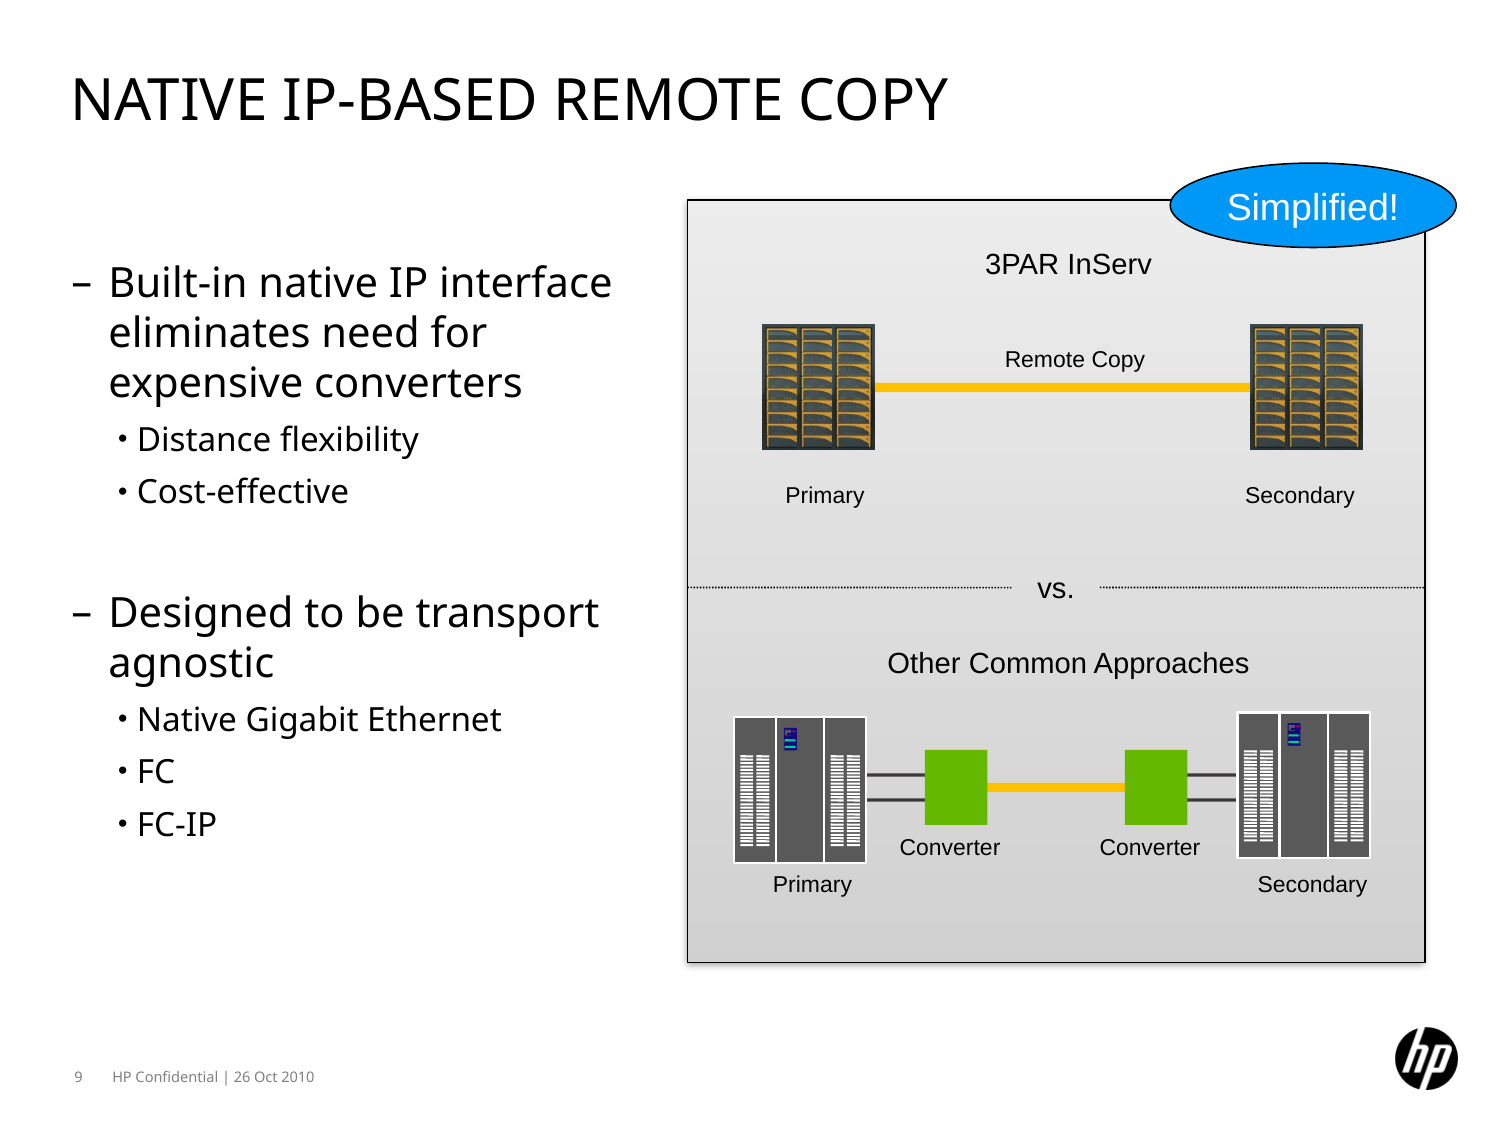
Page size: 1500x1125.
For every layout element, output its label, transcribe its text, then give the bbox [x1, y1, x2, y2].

text_box Other Common Approaches [849, 637, 1288, 675]
text_box Primary [712, 862, 913, 900]
text_box Secondary [1212, 862, 1413, 900]
title Native IP-based Remote Copy [55, 54, 1451, 199]
picture [1393, 1025, 1460, 1092]
text_box [735, 308, 903, 465]
text_box 3PAR InServ [949, 237, 1188, 275]
text_box Converter [1050, 825, 1233, 863]
text_box Converter [871, 825, 1050, 863]
text_box Simplified! [1170, 163, 1457, 248]
text_box Remote Copy [975, 337, 1175, 375]
text_box Primary [725, 473, 925, 511]
text_box vs. [937, 562, 1175, 600]
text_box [1237, 712, 1371, 859]
list Built-in native IP interface eliminates need for expensive converters Distance flexibility Cost-effective Designed to be transport agnostic Native Gigabit Ethernet FC FC-IP [56, 248, 669, 1055]
text_box [924, 749, 988, 825]
text_box [687, 199, 1426, 963]
text_box [1224, 310, 1388, 463]
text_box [733, 717, 867, 864]
text_box [1124, 749, 1188, 825]
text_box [1249, 324, 1363, 451]
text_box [762, 324, 876, 451]
text_box Secondary [1200, 473, 1400, 511]
